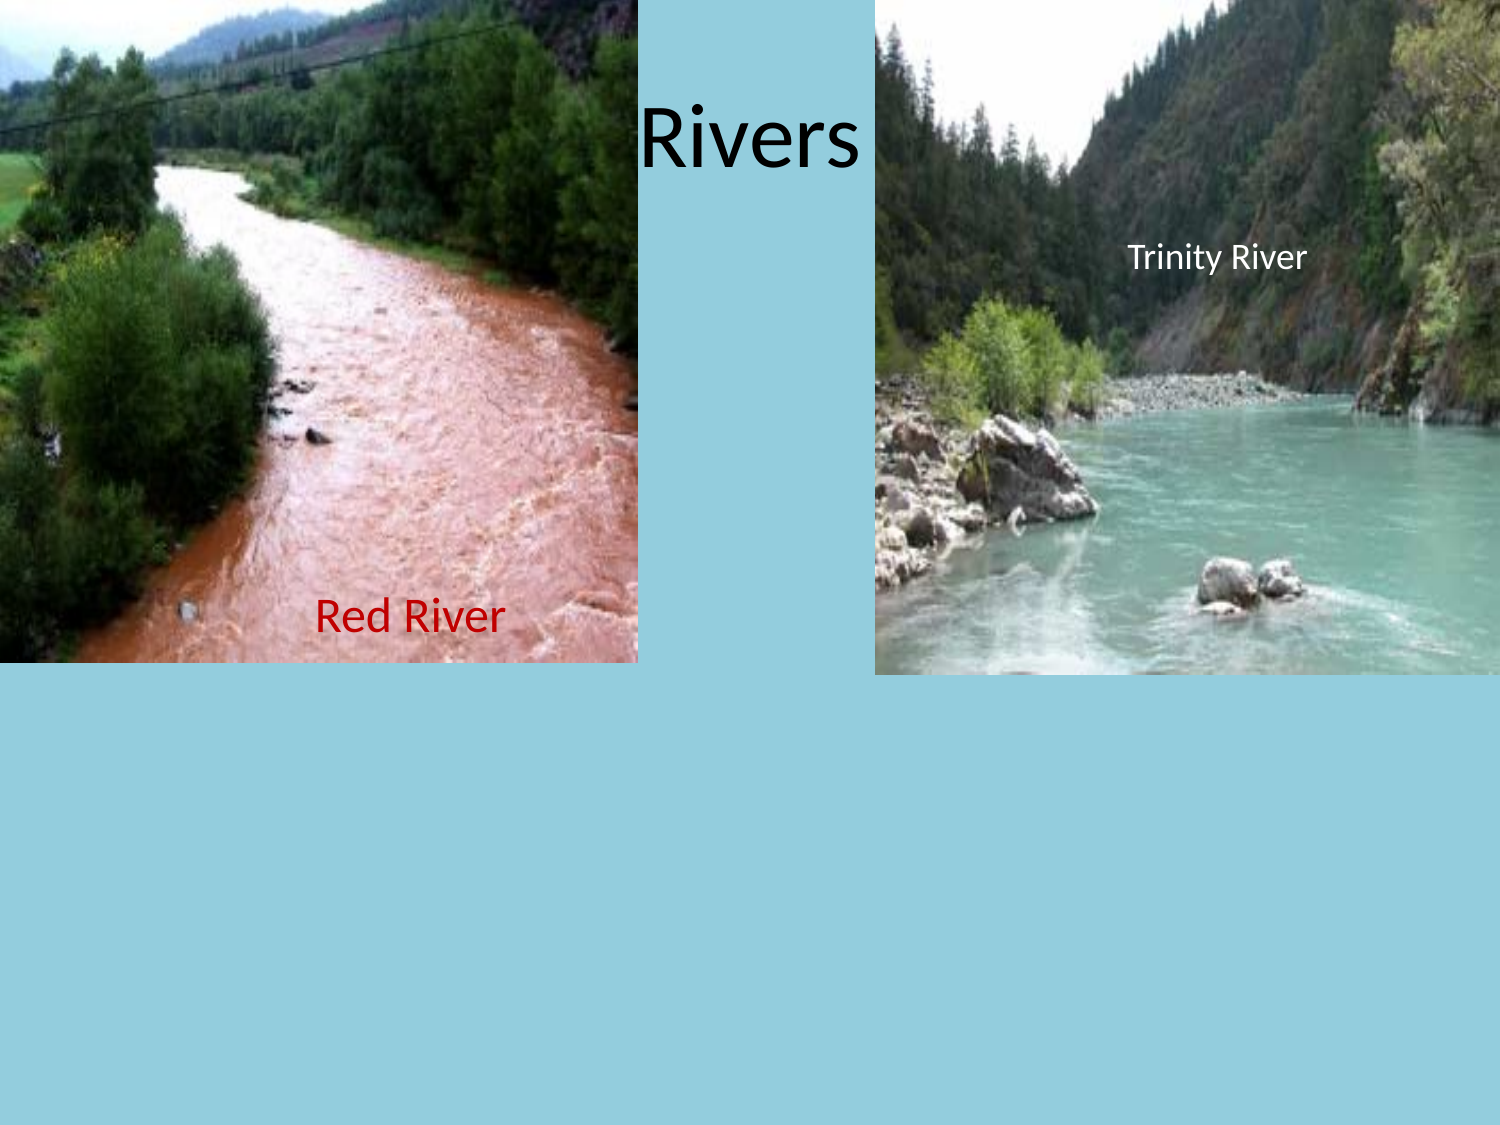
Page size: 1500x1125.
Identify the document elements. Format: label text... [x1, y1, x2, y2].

picture [0, 0, 638, 663]
title Rivers [641, 37, 869, 225]
picture [874, 0, 1500, 676]
